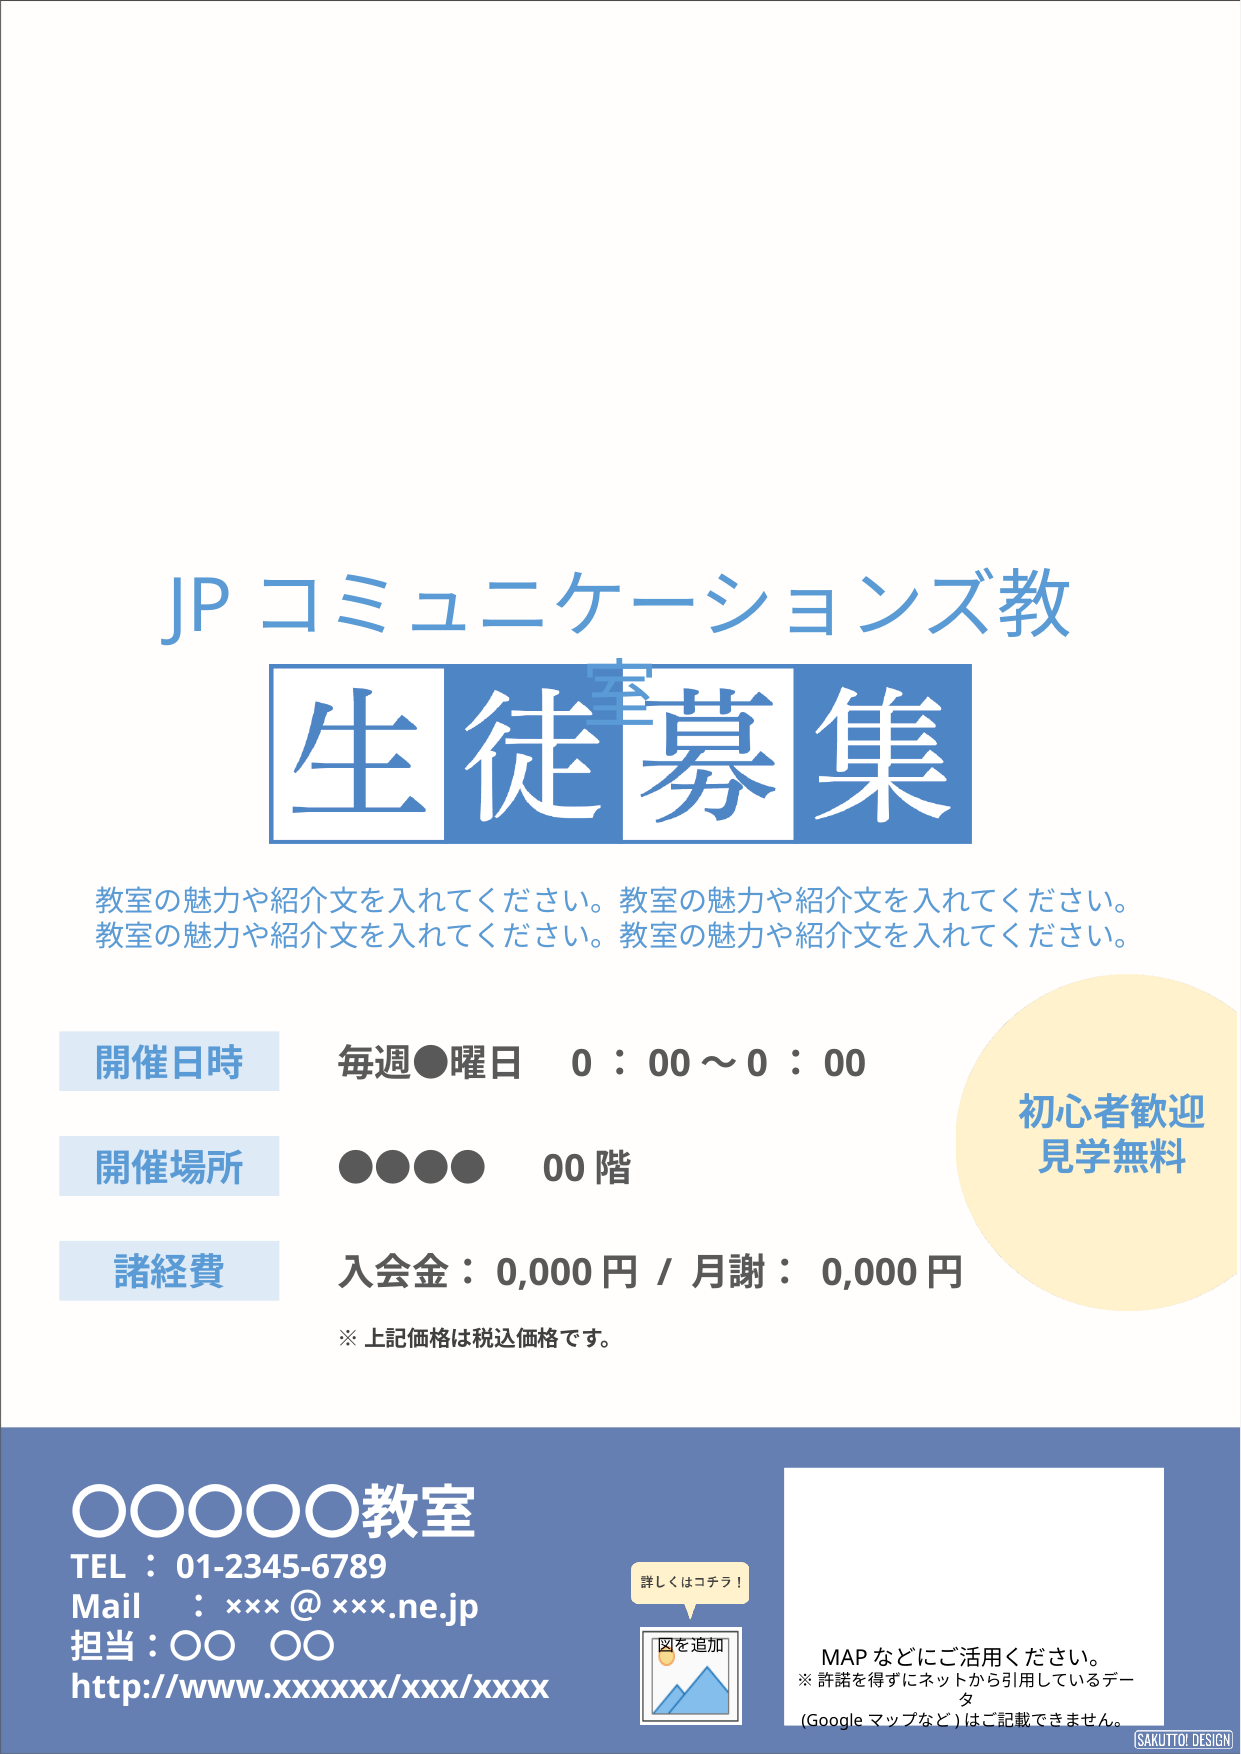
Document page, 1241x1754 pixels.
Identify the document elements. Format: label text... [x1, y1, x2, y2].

text_box 開催日時 [59, 1031, 280, 1091]
text_box 入会金：0,000円 / 月謝： 0,000円 [322, 1240, 1031, 1301]
text_box ●●●● 00階 [322, 1136, 1031, 1196]
text_box 諸経費 [59, 1240, 280, 1301]
picture [0, 0, 1241, 1754]
text_box 開催場所 [59, 1136, 280, 1196]
text_box 毎週●曜日 0：00～0：00 [322, 1031, 1031, 1091]
text_box JPコミュニケーションズ教室 [135, 557, 1105, 744]
text_box 教室の魅力や紹介文を入れてください。教室の魅力や紹介文を入れてください。 教室の魅力や紹介文を入れてください。教室の魅力や紹介文を入れてください。 [49, 874, 1191, 960]
text_box MAPなどにご活用ください。 ※許諾を得ずにネットから引用しているデータ (Googleマップなど)はご記載できません。 [776, 1636, 1157, 1738]
text_box 初心者歓迎 見学無料 [974, 1080, 1241, 1186]
text_box [1157, 1467, 1165, 1726]
text_box ※上記価格は税込価格です。 [322, 1317, 739, 1359]
text_box 〇〇〇〇〇教室 TEL：01-2345-6789 Mail ：×××＠×××.ne.jp 担当：〇〇 〇〇 http://www.xxxxxx/xxx/xxxx [55, 1467, 646, 1753]
